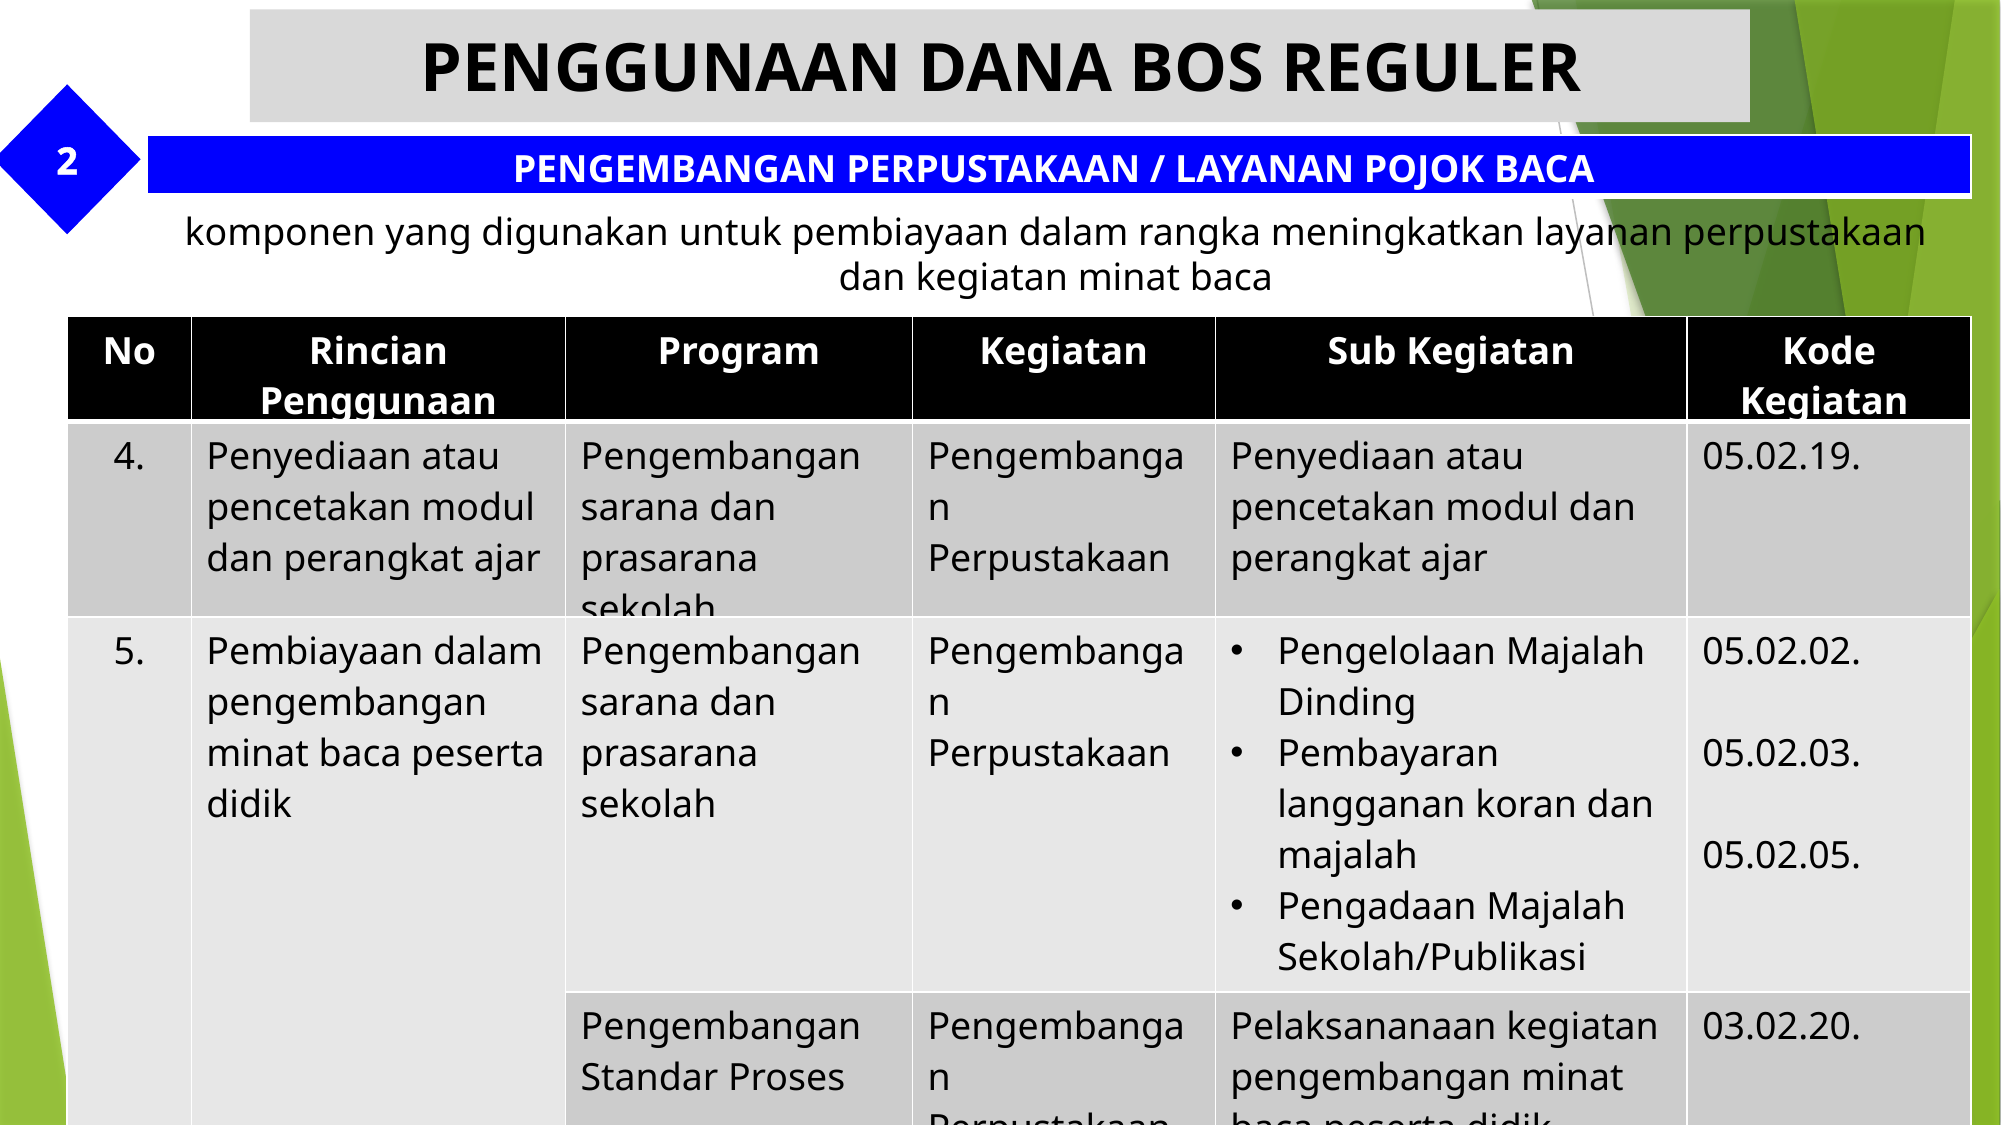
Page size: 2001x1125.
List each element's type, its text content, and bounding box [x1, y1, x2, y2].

table_header Program [566, 317, 912, 419]
text_box 2 [0, 82, 142, 236]
table_cell Pengembangan Standar Proses [566, 993, 912, 1125]
table_cell 03.02.20. [1688, 993, 1970, 1125]
text_box [248, 8, 1751, 124]
table_header Kode Kegiatan [1688, 317, 1970, 419]
table_cell Pengelolaan Majalah Dinding Pembayaran langganan koran dan majalah Pengadaan Majalah Sekolah/Publikasi berkala [1216, 618, 1686, 991]
table_header Sub Kegiatan [1216, 317, 1686, 419]
table_cell Pengembangan Perpustakaan [913, 618, 1215, 991]
table_cell 4. [68, 424, 191, 616]
table_cell Penyediaan atau pencetakan modul dan perangkat ajar [1216, 424, 1686, 616]
table_header PENGEMBANGAN PERPUSTAKAAN / LAYANAN POJOK BACA [148, 136, 1970, 193]
table_header No [68, 317, 191, 419]
table_cell Pembiayaan dalam pengembangan minat baca peserta didik [192, 618, 565, 1125]
text_box komponen yang digunakan untuk pembiayaan dalam rangka meningkatkan layanan perpustakaan dan kegiatan minat baca [140, 200, 1972, 306]
table_header Kegiatan [913, 317, 1215, 419]
table_cell 5. [68, 618, 191, 1125]
table_cell Pengembangan Perpustakaan [913, 993, 1215, 1125]
table_cell Penyediaan atau pencetakan modul dan perangkat ajar [192, 424, 565, 616]
table_cell 05.02.19. [1688, 424, 1970, 616]
table_header Rincian Penggunaan [192, 317, 565, 419]
table_cell Pelaksananaan kegiatan pengembangan minat baca peserta didik [1216, 993, 1686, 1125]
table_cell Pengembangan sarana dan prasarana sekolah [566, 424, 912, 616]
table_cell Pengembangan sarana dan prasarana sekolah [566, 618, 912, 991]
text_box PENGGUNAAN DANA BOS REGULER [252, 17, 1750, 113]
table_cell Pengembangan Perpustakaan [913, 424, 1215, 616]
table_cell 05.02.02. 05.02.03. 05.02.05. [1688, 618, 1970, 991]
